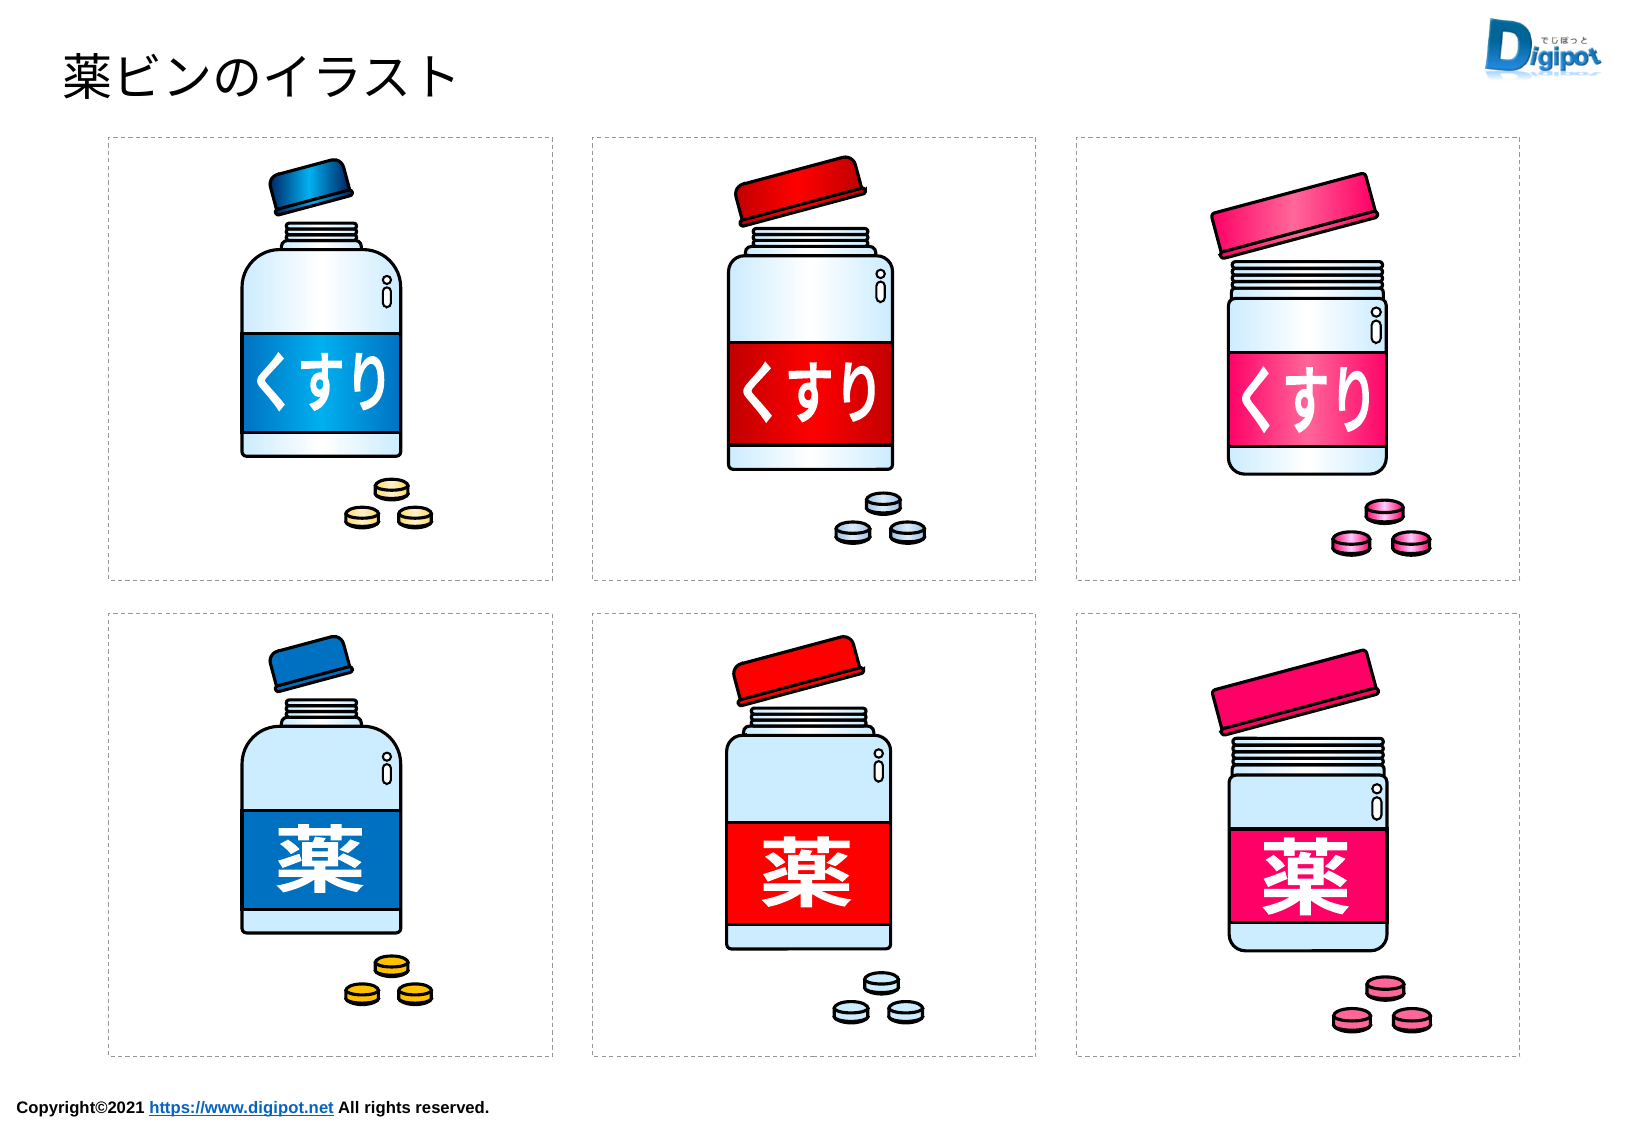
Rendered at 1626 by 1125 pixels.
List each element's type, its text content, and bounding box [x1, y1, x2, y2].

picture [1485, 18, 1602, 82]
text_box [1213, 669, 1431, 1032]
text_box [241, 643, 432, 1005]
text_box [1212, 192, 1430, 556]
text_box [241, 166, 432, 528]
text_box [726, 649, 923, 1023]
text_box 薬ビンのイラスト [47, 38, 477, 113]
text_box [728, 169, 925, 544]
